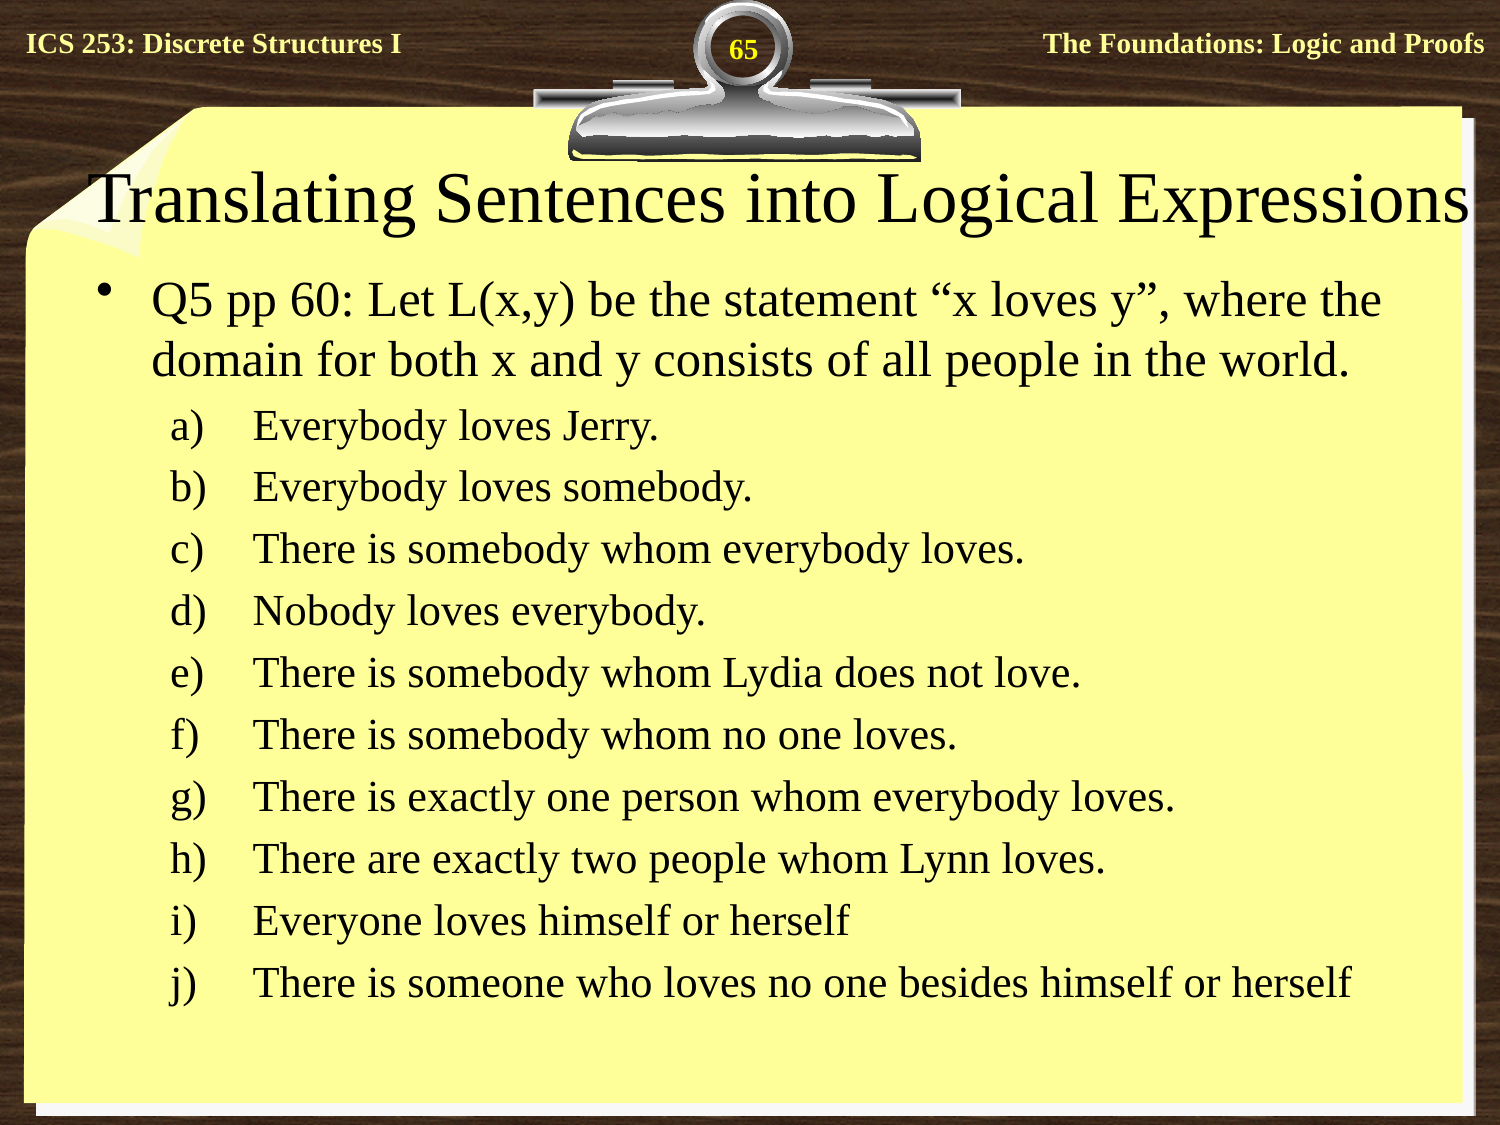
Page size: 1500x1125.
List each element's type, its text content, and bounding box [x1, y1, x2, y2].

title Translating Sentences into Logical Expressions [64, 140, 1495, 246]
picture [0, 0, 1500, 1125]
list Q5 pp 60: Let L(x,y) be the statement “x loves y”, where the domain for both x and y consists of all people in the world. Everybody loves Jerry. Everybody loves somebody. There is somebody whom everybody loves. Nobody loves everybody. There is somebody whom Lydia does not love. There is somebody whom no one loves. There is exactly one person whom everybody loves. There are exactly two people whom Lynn loves. Everyone loves himself or herself There is someone who loves no one besides himself or herself [81, 257, 1405, 1079]
slide_number 65 [423, 5, 774, 91]
